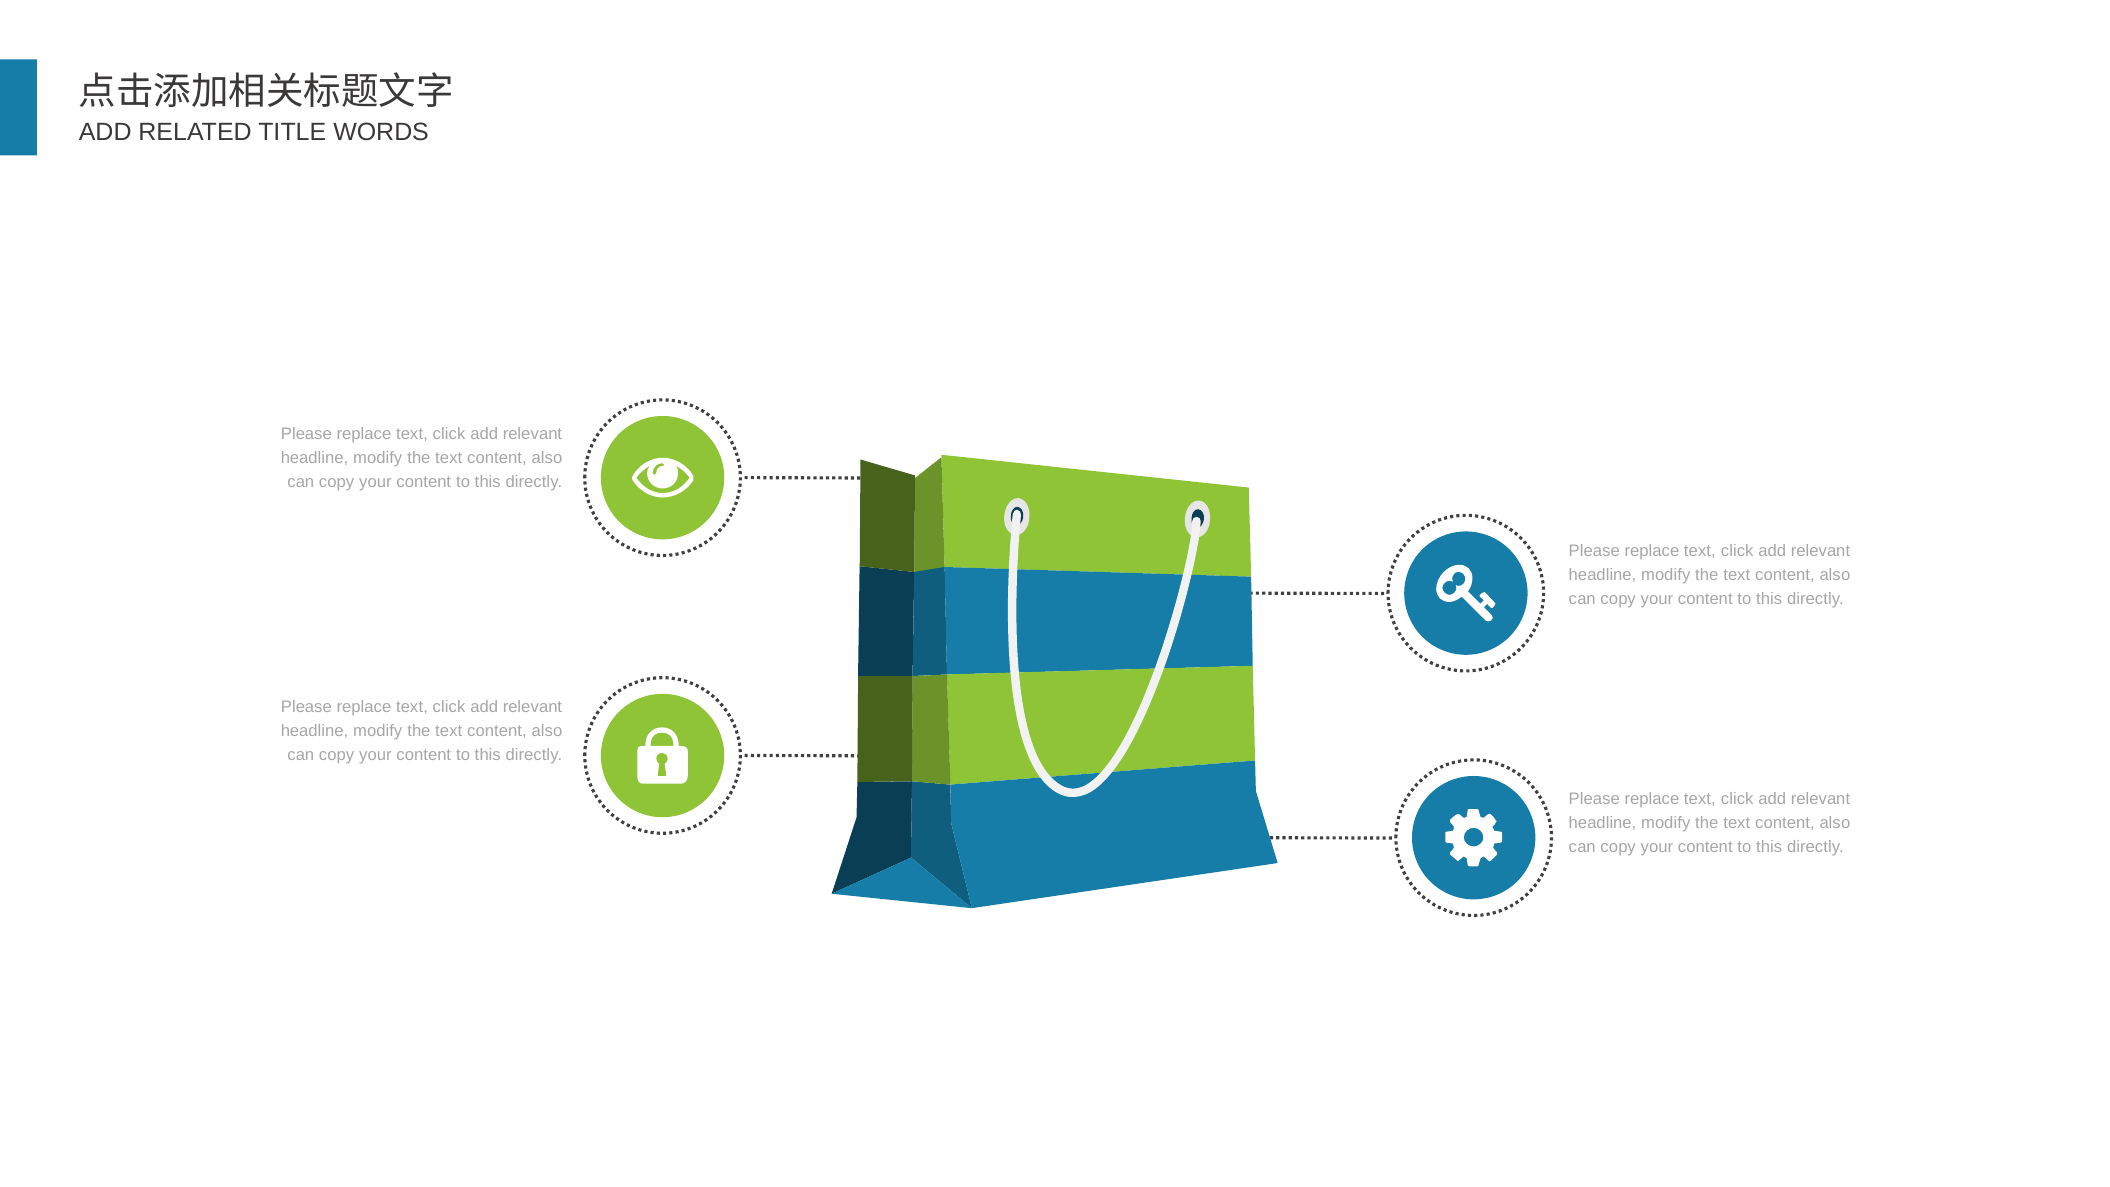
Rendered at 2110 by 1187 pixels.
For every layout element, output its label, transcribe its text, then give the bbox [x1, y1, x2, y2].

text_box Please replace text, click add relevant headline, modify the text content, also can copy your content to this directly. [1568, 535, 1860, 608]
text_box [1387, 515, 1544, 671]
text_box Please replace text, click add relevant headline, modify the text content, also can copy your content to this directly. [271, 419, 563, 491]
text_box 点击添加相关标题文字 [62, 59, 470, 121]
text_box ADD RELATED TITLE WORDS [62, 107, 446, 154]
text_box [584, 677, 741, 834]
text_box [831, 454, 1278, 909]
text_box Please replace text, click add relevant headline, modify the text content, also can copy your content to this directly. [271, 692, 563, 764]
text_box Please replace text, click add relevant headline, modify the text content, also can copy your content to this directly. [1568, 784, 1860, 856]
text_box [584, 399, 741, 556]
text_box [1395, 759, 1552, 916]
